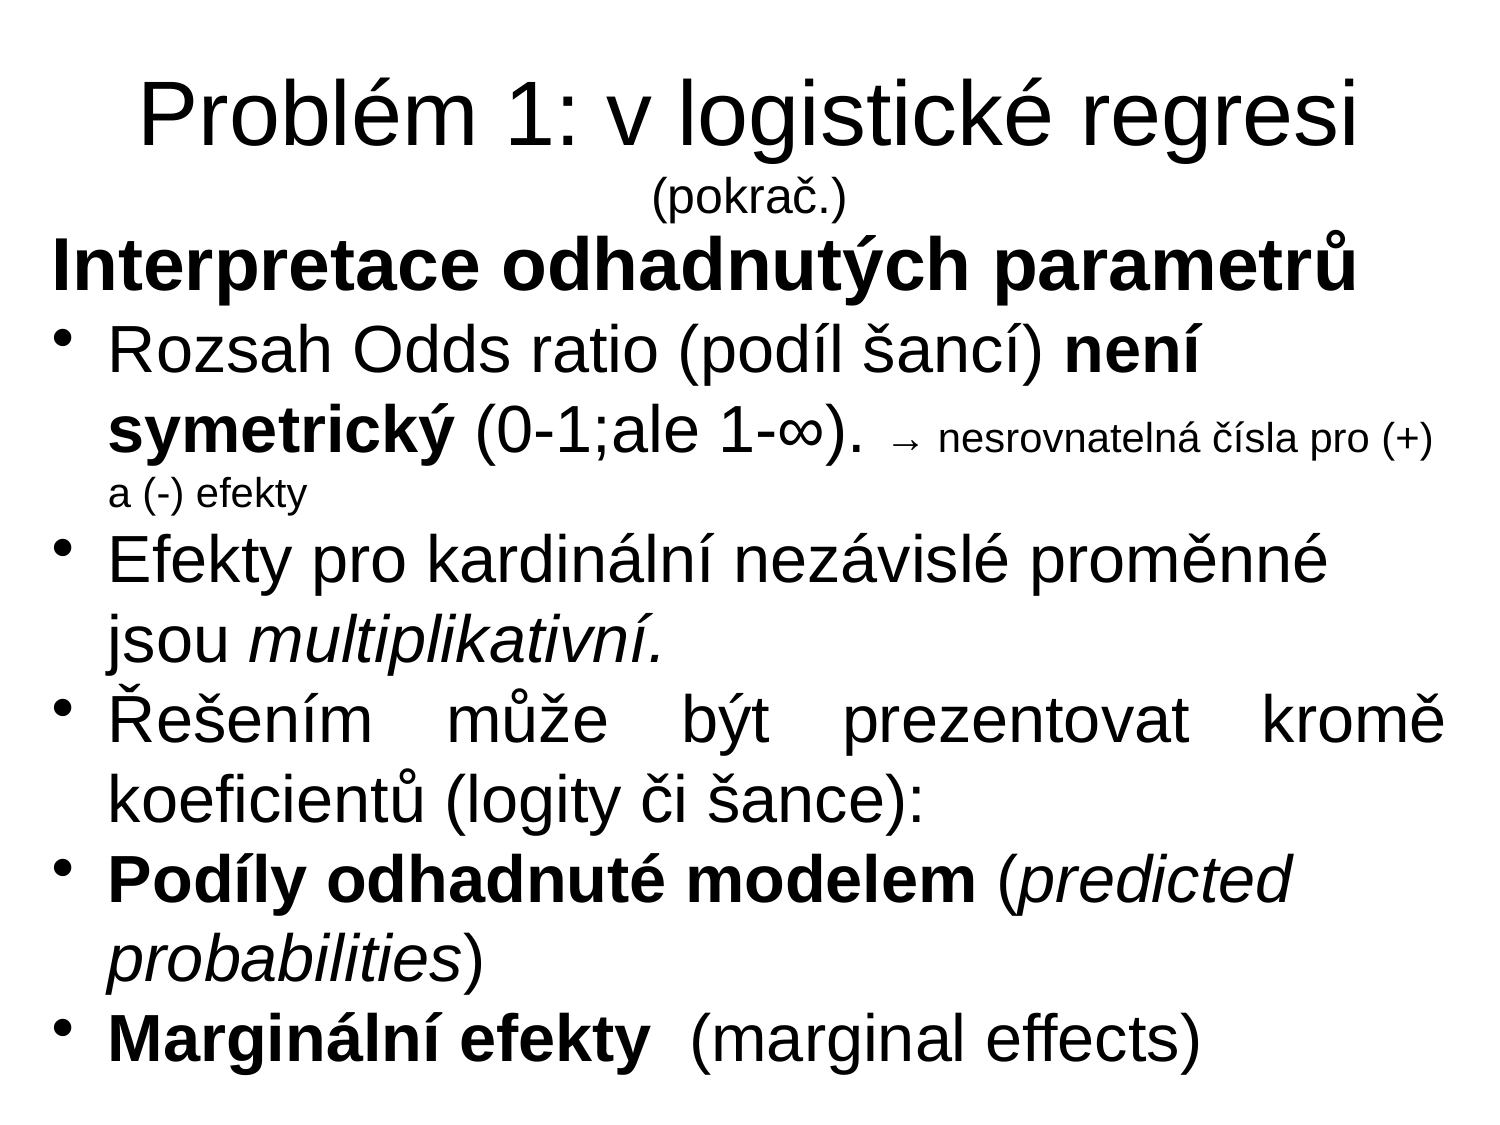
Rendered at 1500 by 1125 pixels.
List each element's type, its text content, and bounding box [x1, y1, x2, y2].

list Interpretace odhadnutých parametrů Rozsah Odds ratio (podíl šancí) není symetrický (0-1;ale 1-∞). → nesrovnatelná čísla pro (+) a (-) efekty Efekty pro kardinální nezávislé proměnné jsou multiplikativní. Řešením může být prezentovat kromě koeficientů (logity či šance): Podíly odhadnuté modelem (predicted probabilities) Marginální efekty (marginal effects) [36, 208, 1464, 1071]
title Problém 1: v logistické regresi (pokrač.) [75, 45, 1425, 208]
